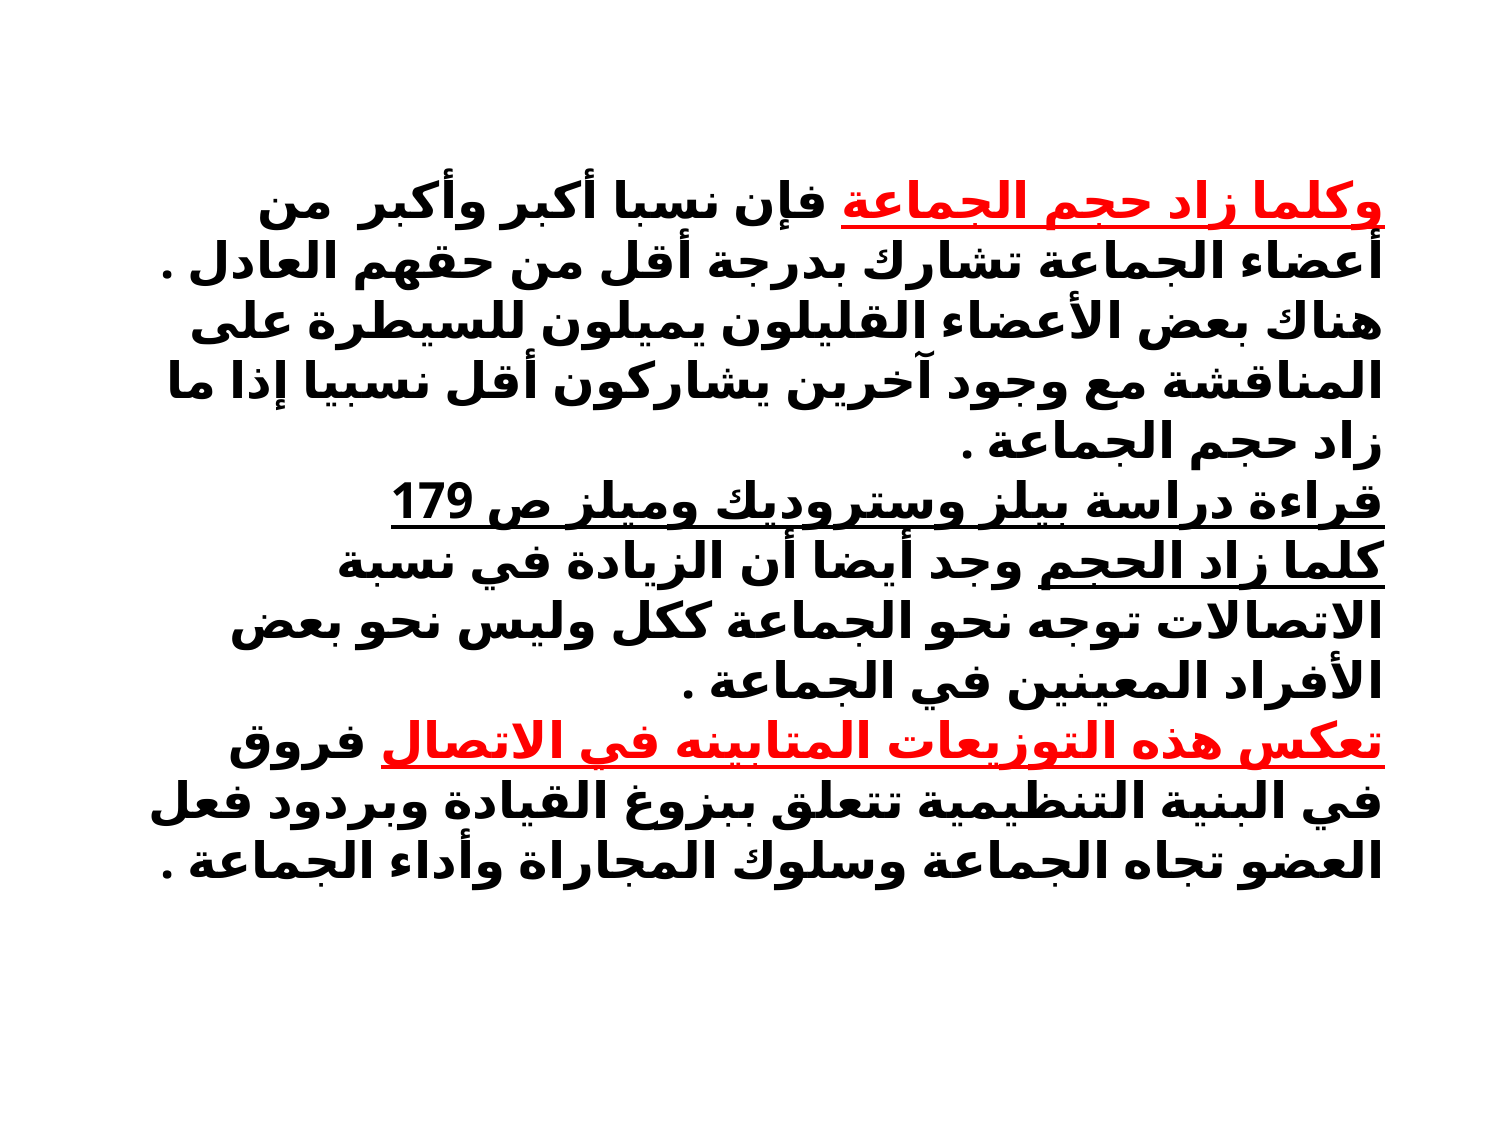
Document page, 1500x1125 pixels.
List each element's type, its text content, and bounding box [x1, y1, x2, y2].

text_box وكلما زاد حجم الجماعة فإن نسبا أكبر وأكبر من أعضاء الجماعة تشارك بدرجة أقل من حقهم العادل . هناك بعض الأعضاء القليلون يميلون للسيطرة على المناقشة مع وجود آخرين يشاركون أقل نسبيا إذا ما زاد حجم الجماعة . قراءة دراسة بيلز وستروديك وميلز ص 179 كلما زاد الحجم وجد أيضا أن الزيادة في نسبة الاتصالات توجه نحو الجماعة ككل وليس نحو بعض الأفراد المعينين في الجماعة . تعكس هذه التوزيعات المتابينه في الاتصال فروق في البنية التنظيمية تتعلق ببزوغ القيادة وبردود فعل العضو تجاه الجماعة وسلوك المجاراة وأداء الجماعة . [123, 160, 1400, 896]
